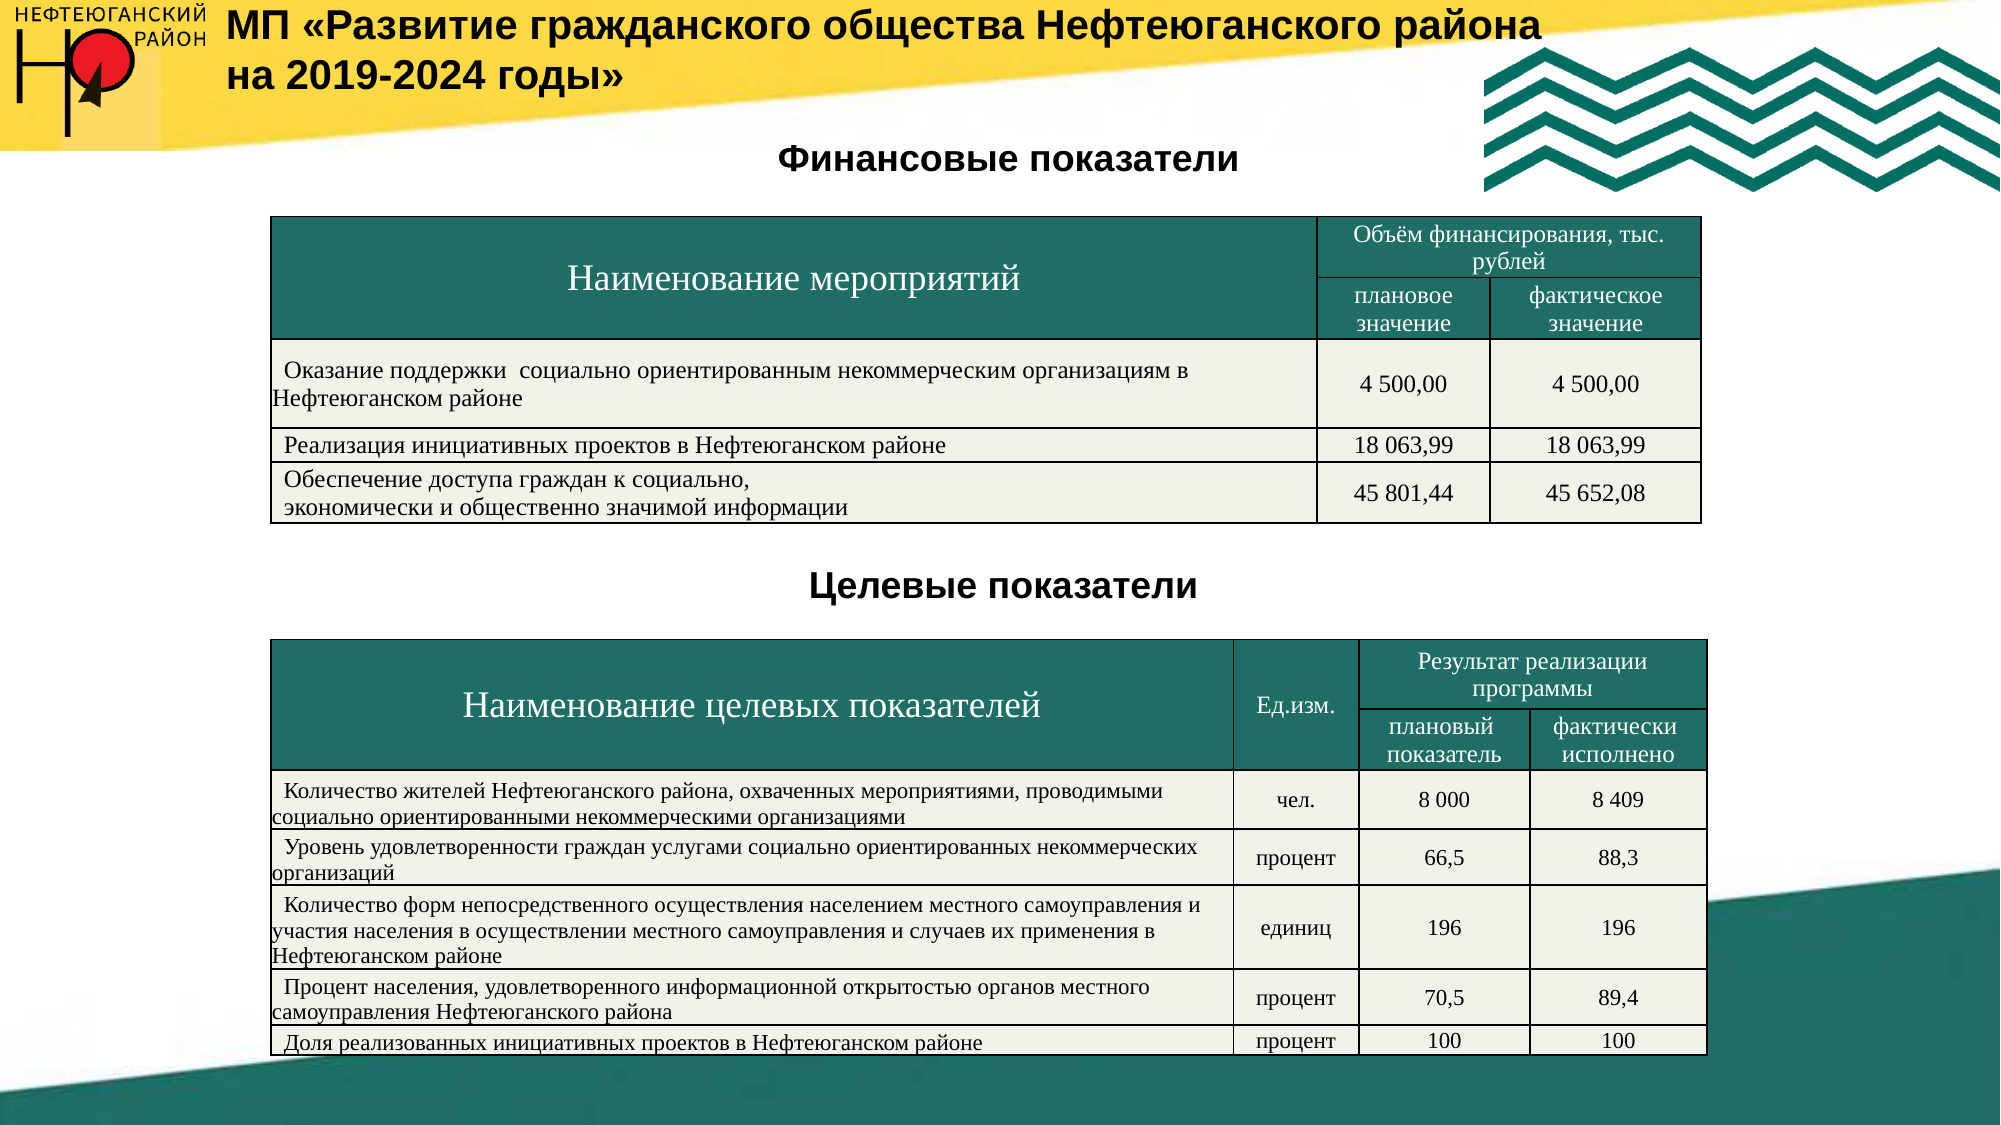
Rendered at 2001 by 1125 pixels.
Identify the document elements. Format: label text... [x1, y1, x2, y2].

table_cell 45 801,44 [1318, 463, 1489, 522]
table_cell фактически исполнено [1531, 710, 1706, 725]
table_header Объём финансирования, тыс. рублей [1318, 217, 1700, 277]
table_header Ед.изм. [1234, 640, 1358, 725]
table_cell 18 063,99 [1491, 429, 1700, 461]
table_cell 45 652,08 [1491, 463, 1700, 522]
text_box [0, 727, 2000, 1125]
table_header Наименование целевых показателей [272, 640, 1233, 725]
text_box Целевые показатели [793, 553, 1224, 613]
table_cell 4 500,00 [1491, 340, 1700, 427]
table_cell Оказание поддержки социально ориентированным некоммерческим организациям в Нефтеюганском районе [272, 340, 1316, 427]
table_cell Обеспечение доступа граждан к социально, экономически и общественно значимой информации [272, 463, 1316, 522]
table_cell Реализация инициативных проектов в Нефтеюганском районе [272, 429, 1316, 461]
table_cell 4 500,00 [1318, 340, 1489, 427]
text_box Финансовые показатели [763, 163, 1255, 187]
table_cell плановый показатель [1360, 710, 1529, 725]
picture [0, 0, 2000, 192]
table_cell плановое значение [1318, 278, 1489, 338]
table_header Результат реализации программы [1360, 640, 1706, 708]
table_cell фактическое значение [1491, 278, 1700, 338]
table_header Наименование мероприятий [272, 217, 1316, 338]
table_cell 18 063,99 [1318, 429, 1489, 461]
